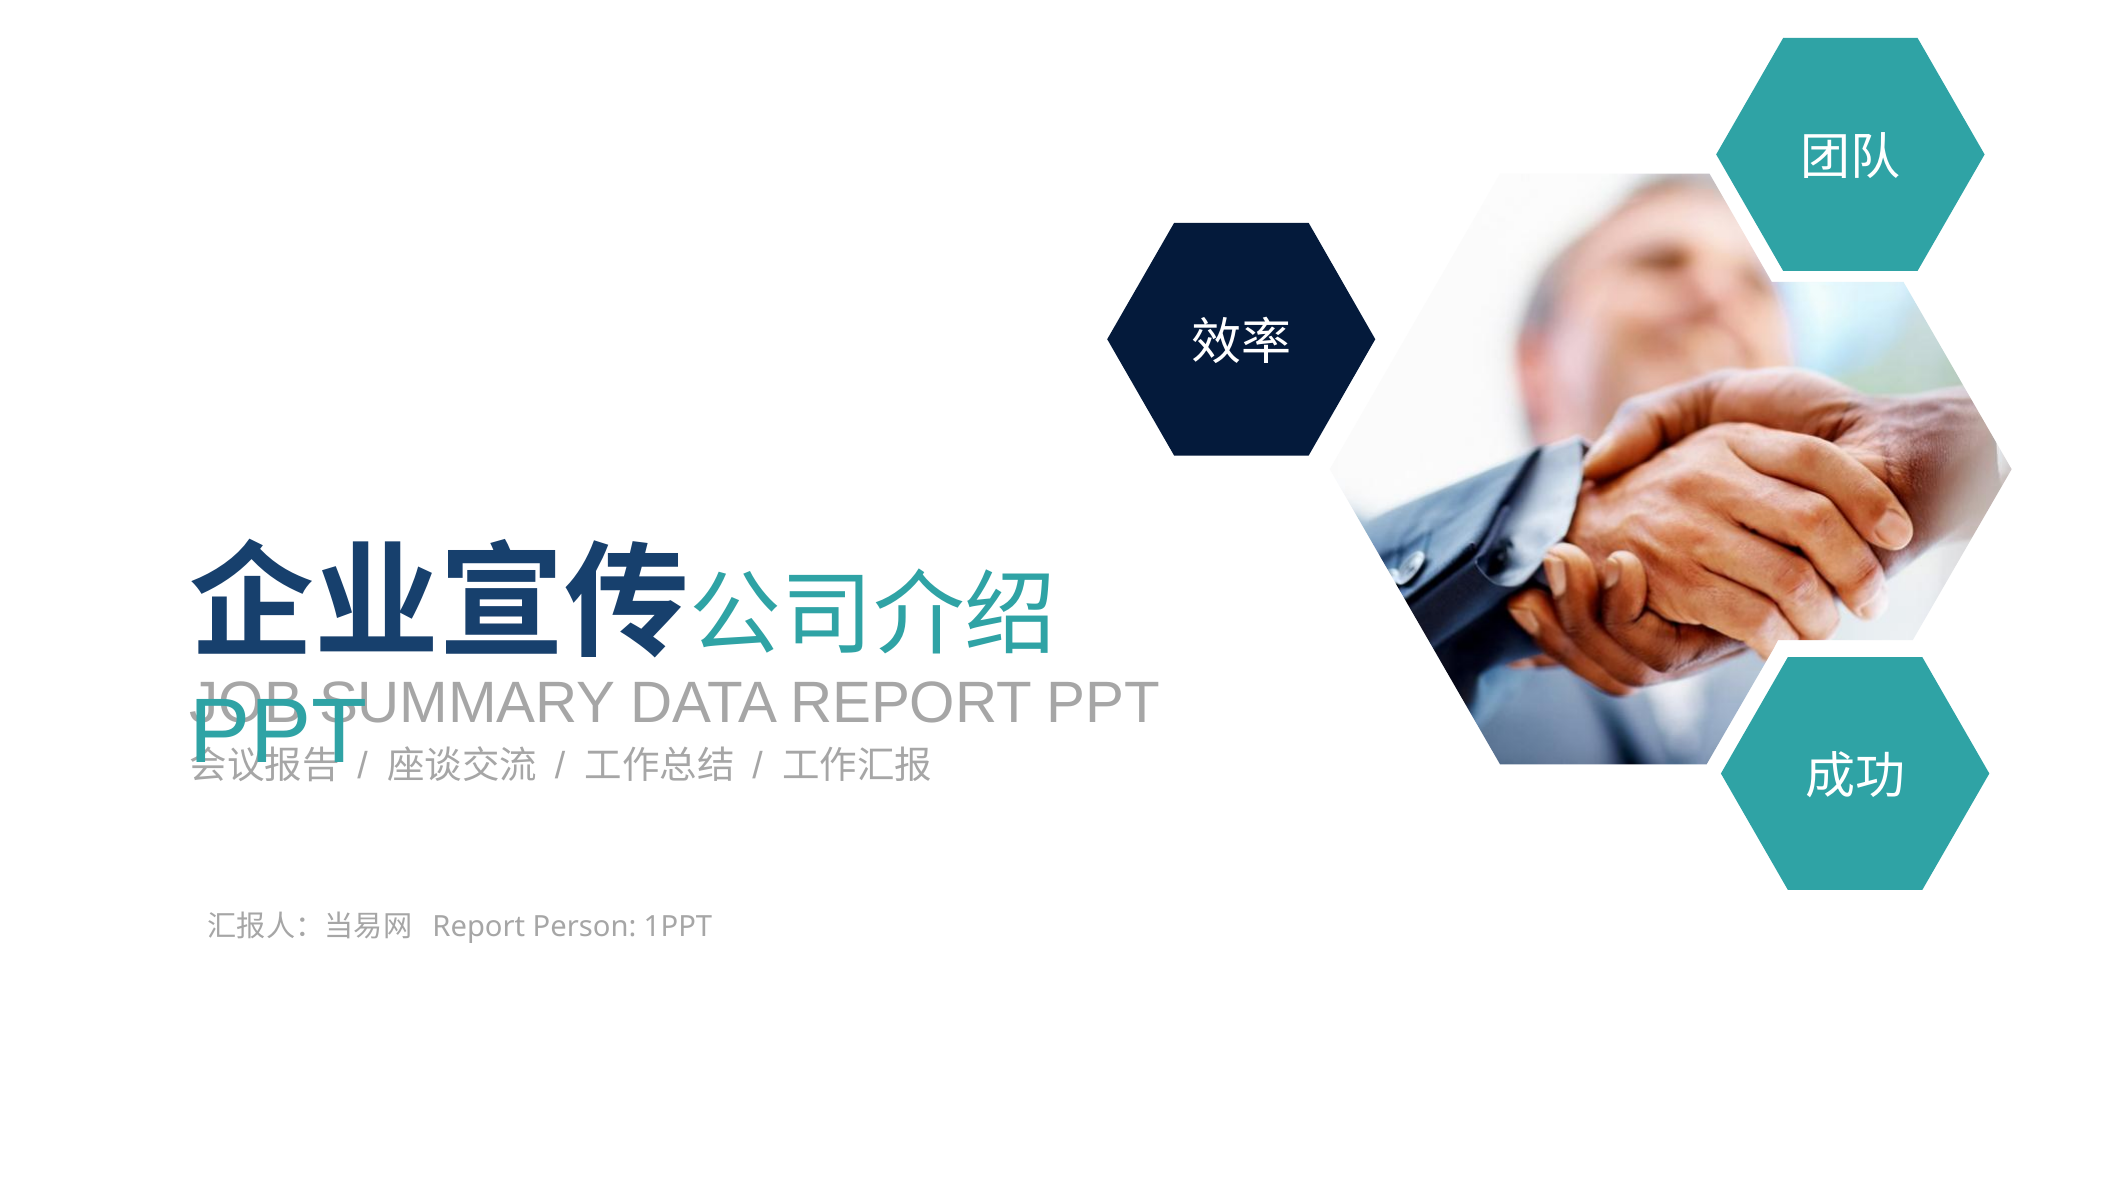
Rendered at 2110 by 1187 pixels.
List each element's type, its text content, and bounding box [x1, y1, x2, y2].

text_box 企业宣传公司介绍PPT [189, 521, 1256, 782]
text_box 效率 [1107, 222, 1376, 456]
text_box [1329, 173, 2012, 765]
text_box 团队 [1716, 37, 1985, 271]
text_box 汇报人：当易网 Report Person: 1PPT [189, 900, 913, 948]
text_box JOB SUMMARY DATA REPORT PPT 会议报告 / 座谈交流 / 工作总结 / 工作汇报 [189, 782, 1185, 787]
text_box 成功 [1720, 657, 1990, 890]
